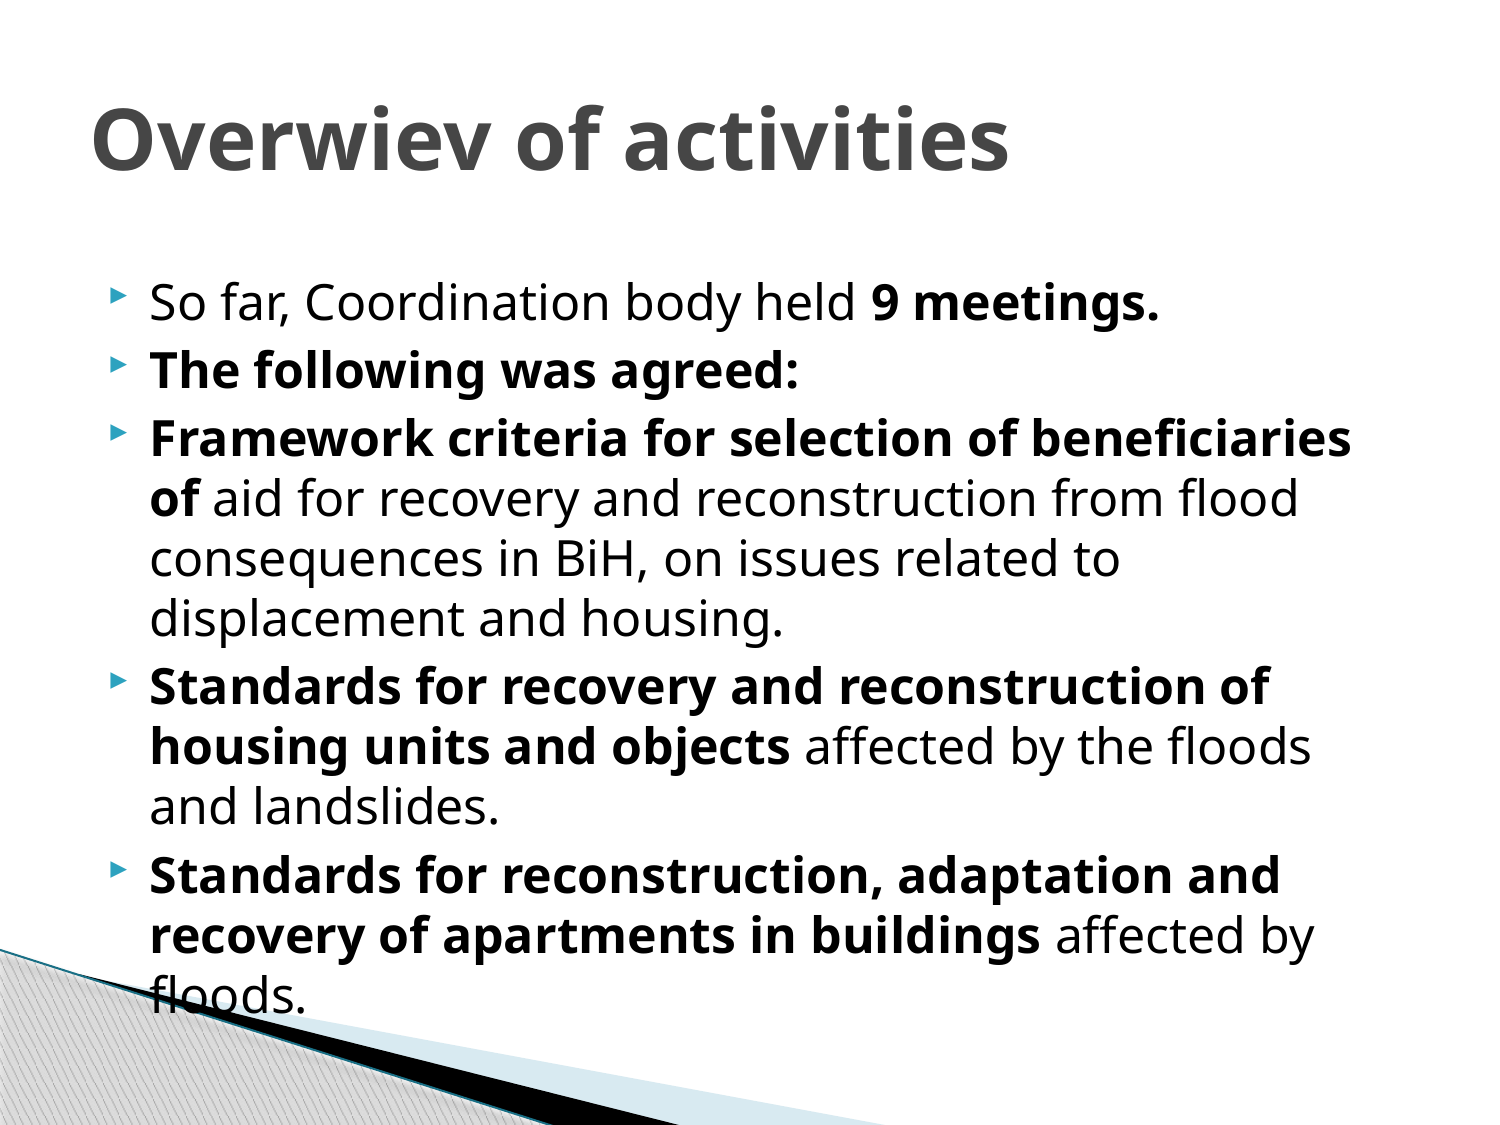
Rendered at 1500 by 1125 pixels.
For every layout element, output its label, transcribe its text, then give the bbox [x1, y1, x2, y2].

list So far, Coordination body held 9 meetings. The following was agreed: Framework criteria for selection of beneficiaries of aid for recovery and reconstruction from flood consequences in BiH, on issues related to displacement and housing. Standards for recovery and reconstruction of housing units and objects affected by the floods and landslides. Standards for reconstruction, adaptation and recovery of apartments in buildings affected by floods. [75, 262, 1424, 1071]
title Overwiev of activities [75, 52, 1263, 220]
